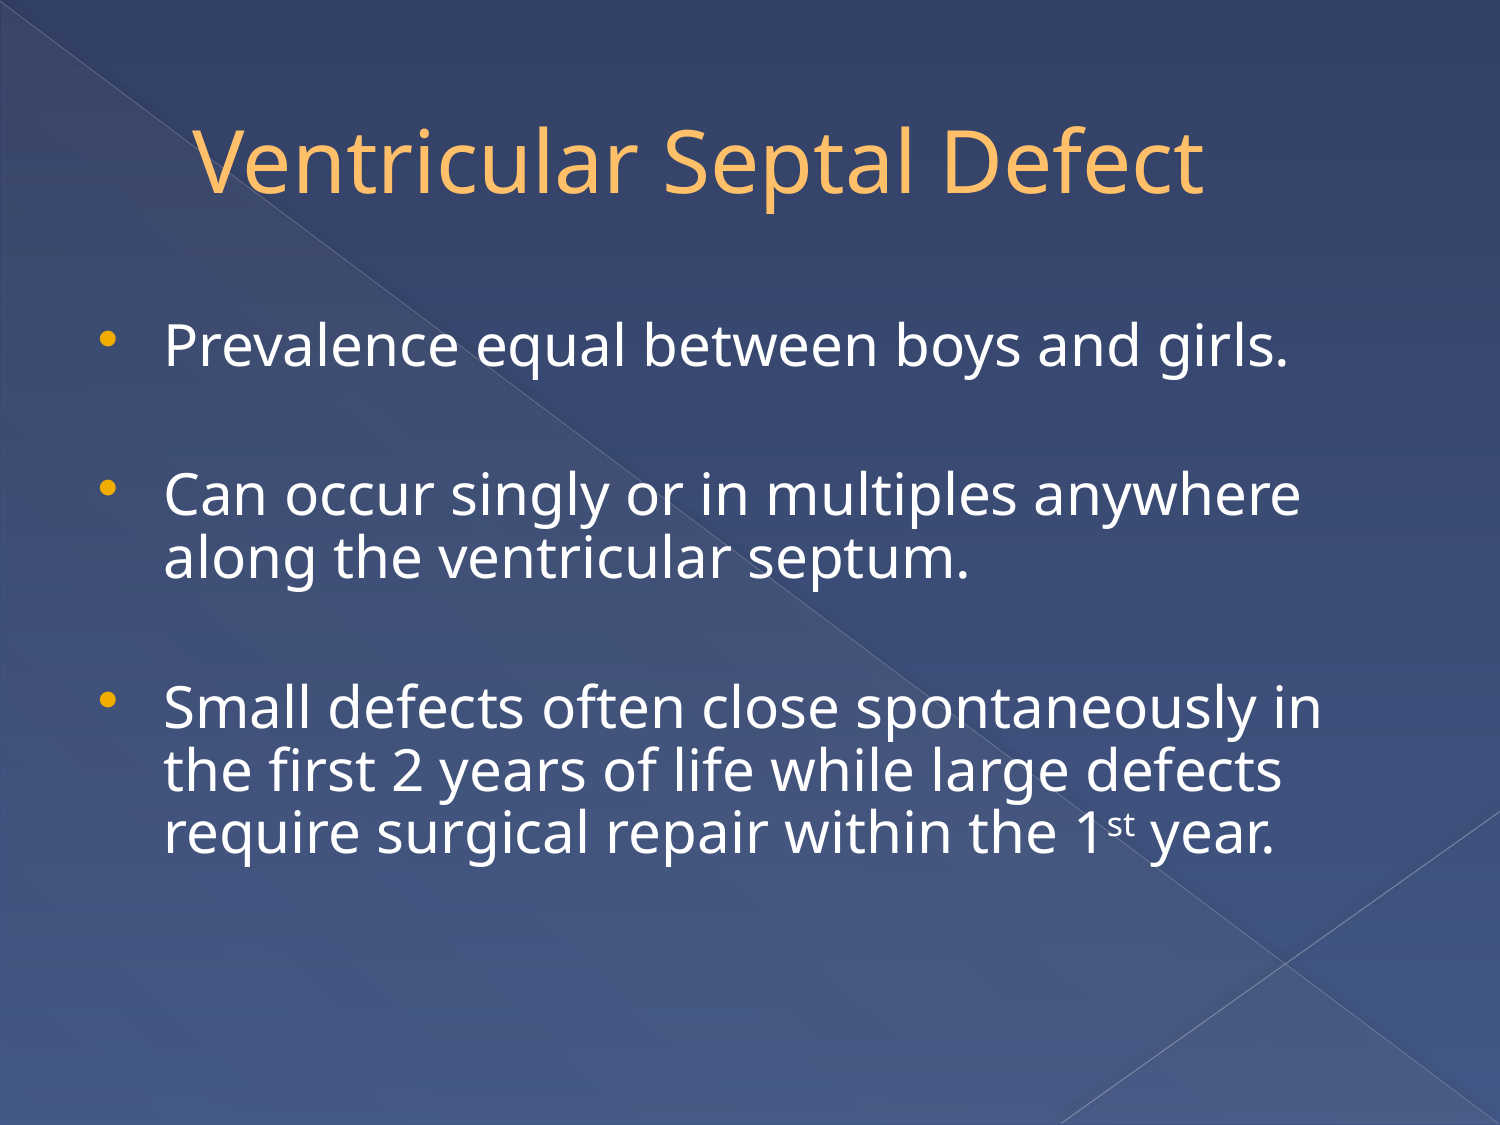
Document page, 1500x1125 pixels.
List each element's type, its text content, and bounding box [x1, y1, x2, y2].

list Prevalence equal between boys and girls. Can occur singly or in multiples anywhere along the ventricular septum. Small defects often close spontaneously in the first 2 years of life while large defects require surgical repair within the 1st year. [75, 308, 1425, 1059]
title Ventricular Septal Defect [75, 43, 1425, 274]
